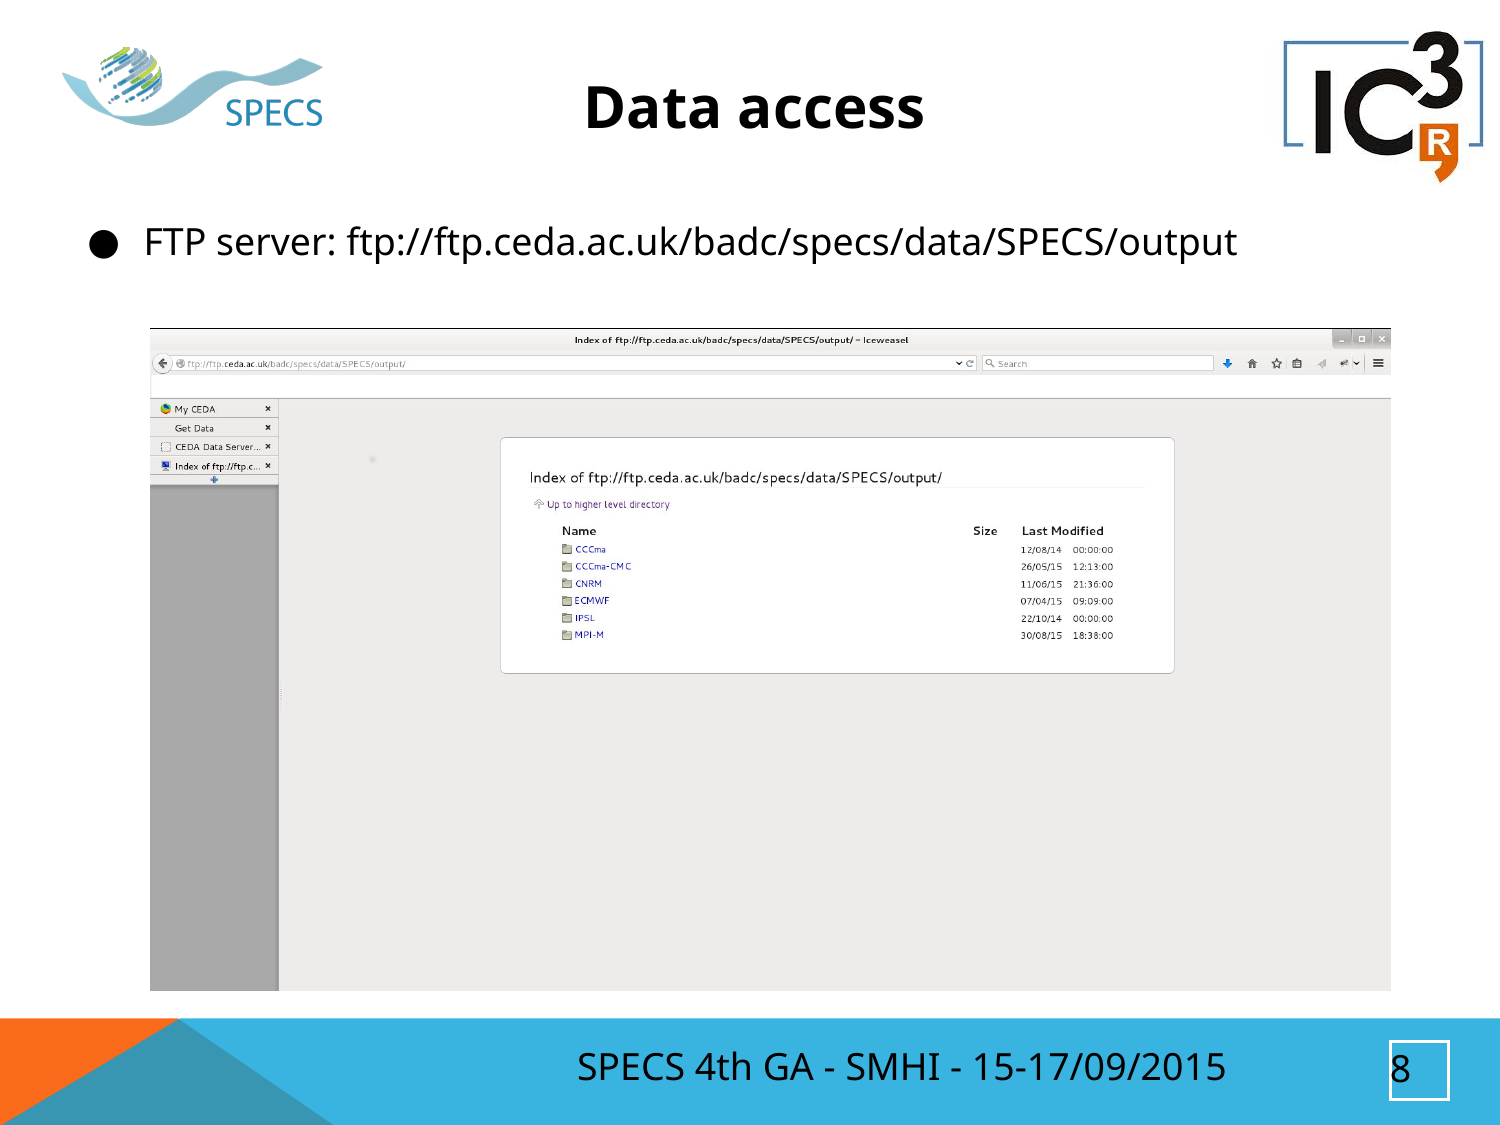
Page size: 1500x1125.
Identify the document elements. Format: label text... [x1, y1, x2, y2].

title Data access [109, 59, 1262, 150]
slide_number ‹#› [1389, 1040, 1450, 1101]
text_box FTP server: ftp://ftp.ceda.ac.uk/badc/specs/data/SPECS/output [53, 157, 1460, 963]
picture [149, 328, 1391, 991]
picture [1267, 0, 1500, 203]
picture [55, 41, 336, 133]
footer SPECS 4th GA - SMHI - 15-17/09/2015 [577, 1035, 1352, 1096]
